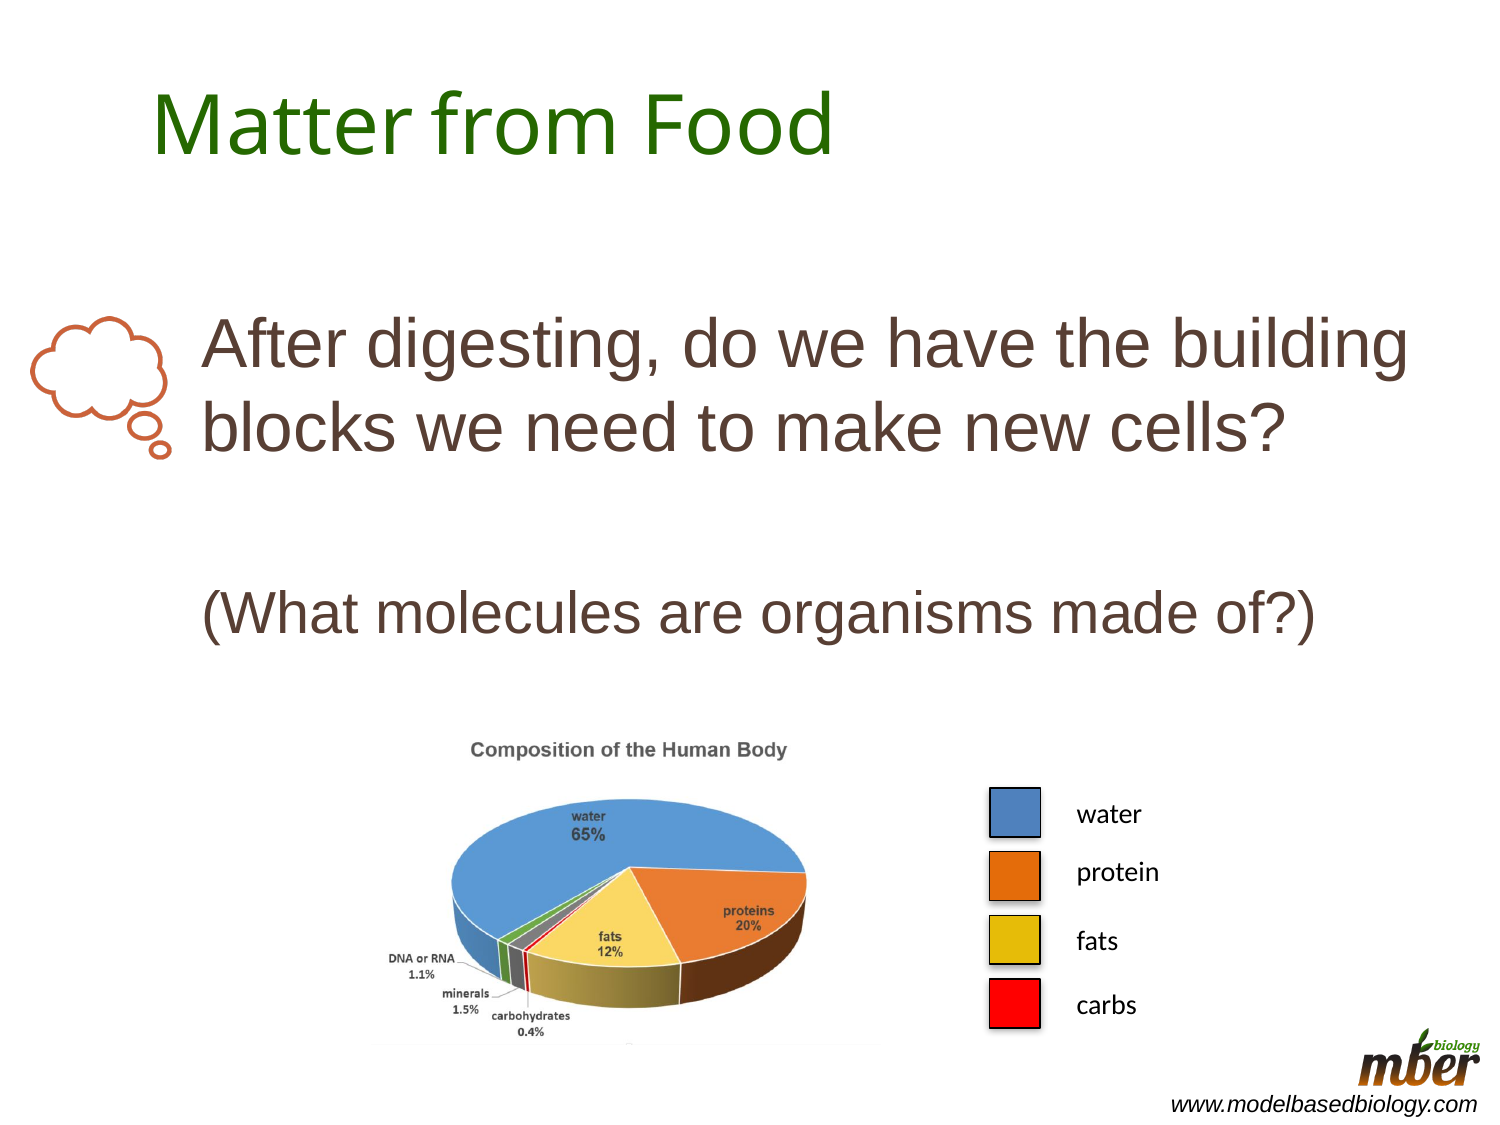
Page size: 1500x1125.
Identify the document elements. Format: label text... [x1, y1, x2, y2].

picture [30, 315, 173, 460]
picture [370, 730, 881, 1045]
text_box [989, 787, 1196, 1039]
list After digesting, do we have the building blocks we need to make new cells? (What molecules are organisms made of?) [186, 218, 1445, 732]
title Matter from Food [71, 50, 917, 191]
picture [1358, 1028, 1480, 1086]
